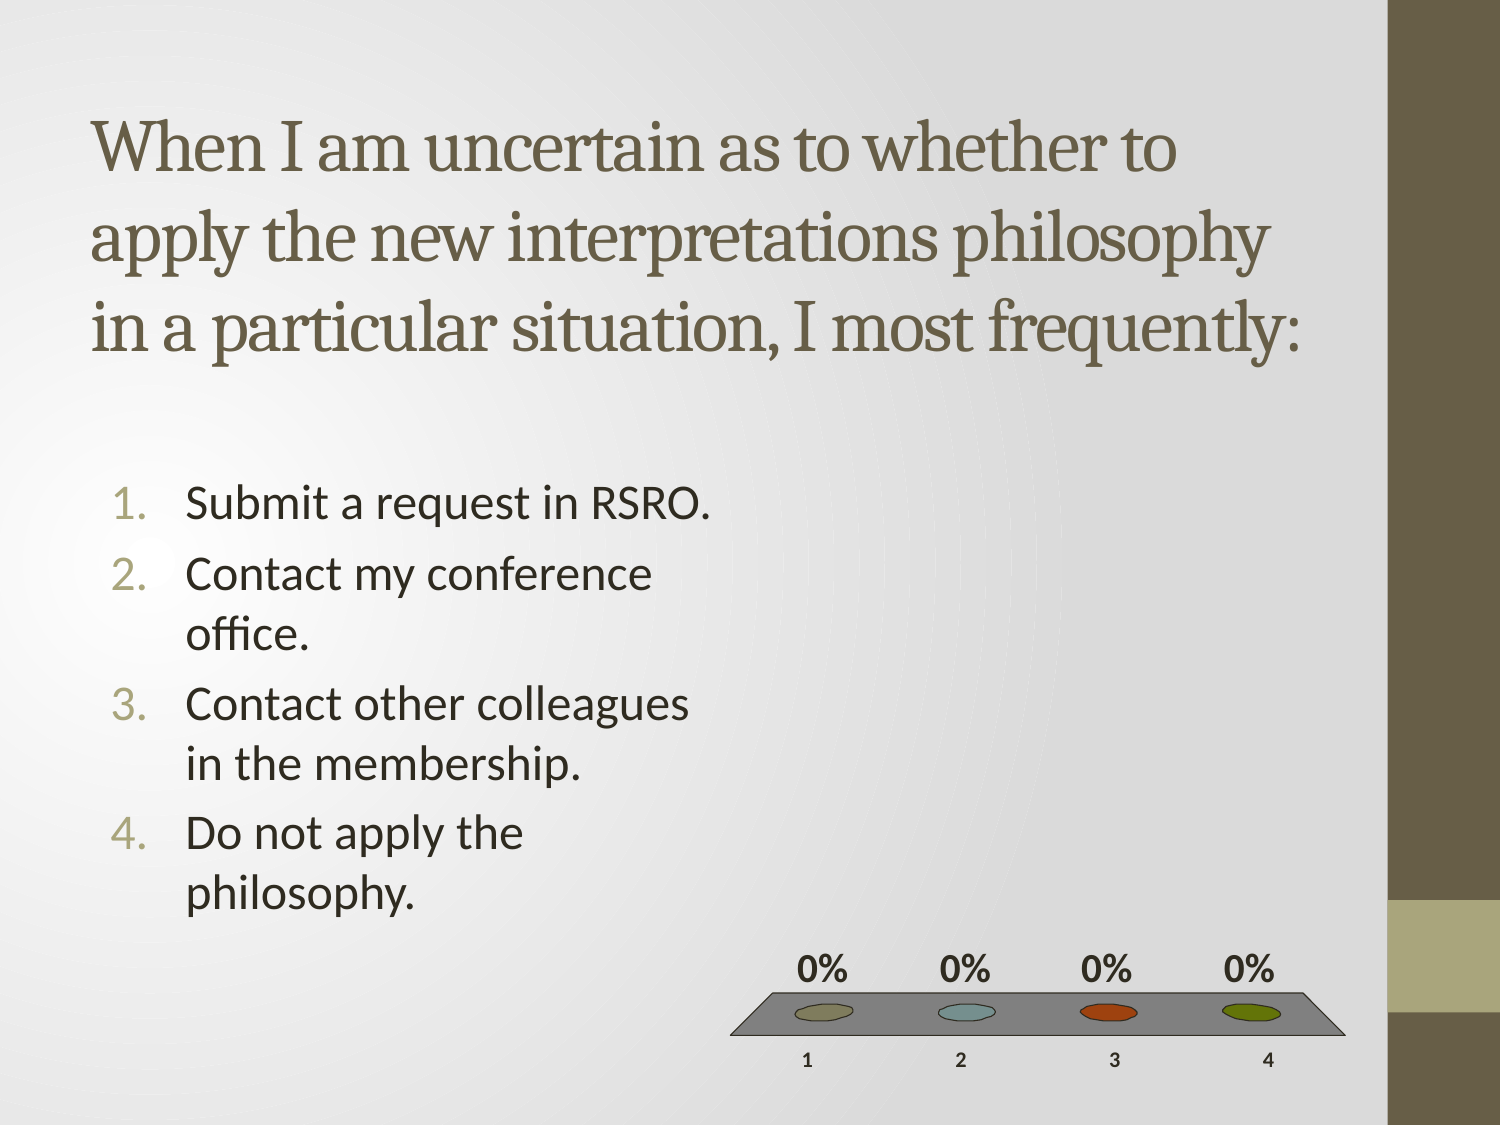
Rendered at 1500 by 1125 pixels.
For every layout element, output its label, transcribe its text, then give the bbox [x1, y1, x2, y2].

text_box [711, 361, 1382, 1116]
list Submit a request in RSRO. Contact my conference office. Contact other colleagues in the membership. Do not apply the philosophy. [76, 462, 709, 1075]
title When I am uncertain as to whether to apply the new interpretations philosophy in a particular situation, I most frequently: [75, 137, 1325, 325]
